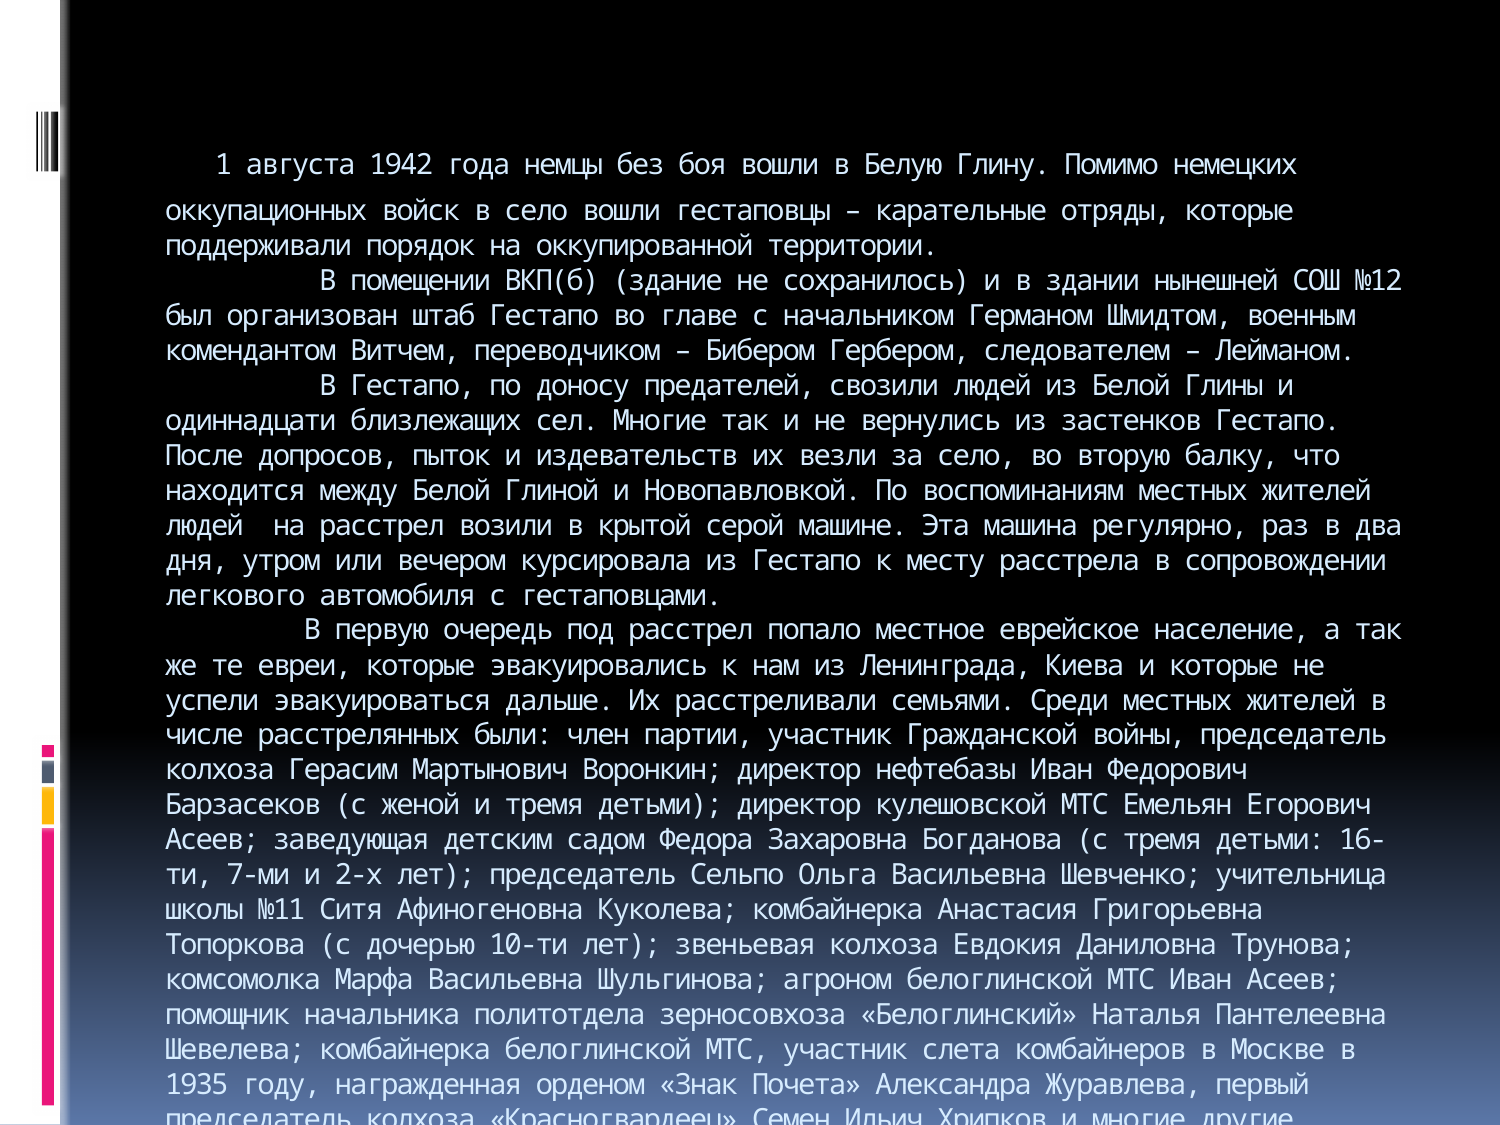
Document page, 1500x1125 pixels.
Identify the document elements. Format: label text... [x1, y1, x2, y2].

title 1 августа 1942 года немцы без боя вошли в Белую Глину. Помимо немецких оккупационных войск в село вошли гестаповцы – карательные отряды, которые поддерживали порядок на оккупированной территории. В помещении ВКП(б) (здание не сохранилось) и в здании нынешней СОШ №12 был организован штаб Гестапо во главе с начальником Германом Шмидтом, военным комендантом Витчем, переводчиком – Бибером Гербером, следователем – Лейманом. В Гестапо, по доносу предателей, свозили людей из Белой Глины и одиннадцати близлежащих сел. Многие так и не вернулись из застенков Гестапо. После допросов, пыток и издевательств их везли за село, во вторую балку, что находится между Белой Глиной и Новопавловкой. По воспоминаниям местных жителей людей на расстрел возили в крытой серой машине. Эта машина регулярно, раз в два дня, утром или вечером курсировала из Гестапо к месту расстрела в сопровождении легкового автомобиля с гестаповцами. В первую очередь под расстрел попало местное еврейское население, а так же те евреи, которые эвакуировались к нам из Ленинграда, Киева и которые не успели эвакуироваться дальше. Их расстреливали семьями. Среди местных жителей в числе расстрелянных были: член партии, участник Гражданской войны, председатель колхоза Герасим Мартынович Воронкин; директор нефтебазы Иван Федорович Барзасеков (с женой и тремя детьми); директор кулешовской МТС Емельян Егорович Асеев; заведующая детским садом Федора Захаровна Богданова (с тремя детьми: 16-ти, 7-ми и 2-х лет); председатель Сельпо Ольга Васильевна Шевченко; учительница школы №11 Ситя Афиногеновна Куколева; комбайнерка Анастасия Григорьевна Топоркова (с дочерью 10-ти лет); звеньевая колхоза Евдокия Даниловна Трунова; комсомолка Марфа Васильевна Шульгинова; агроном белоглинской МТС Иван Асеев; помощник начальника политотдела зерносовхоза «Белоглинский» Наталья Пантелеевна Шевелева; комбайнерка белоглинской МТС, участник слета комбайнеров в Москве в 1935 году, награжденная орденом «Знак Почета» Александра Журавлева, первый председатель колхоза «Красногвардеец» Семен Ильич Хрипков и многие другие [150, 83, 1425, 234]
